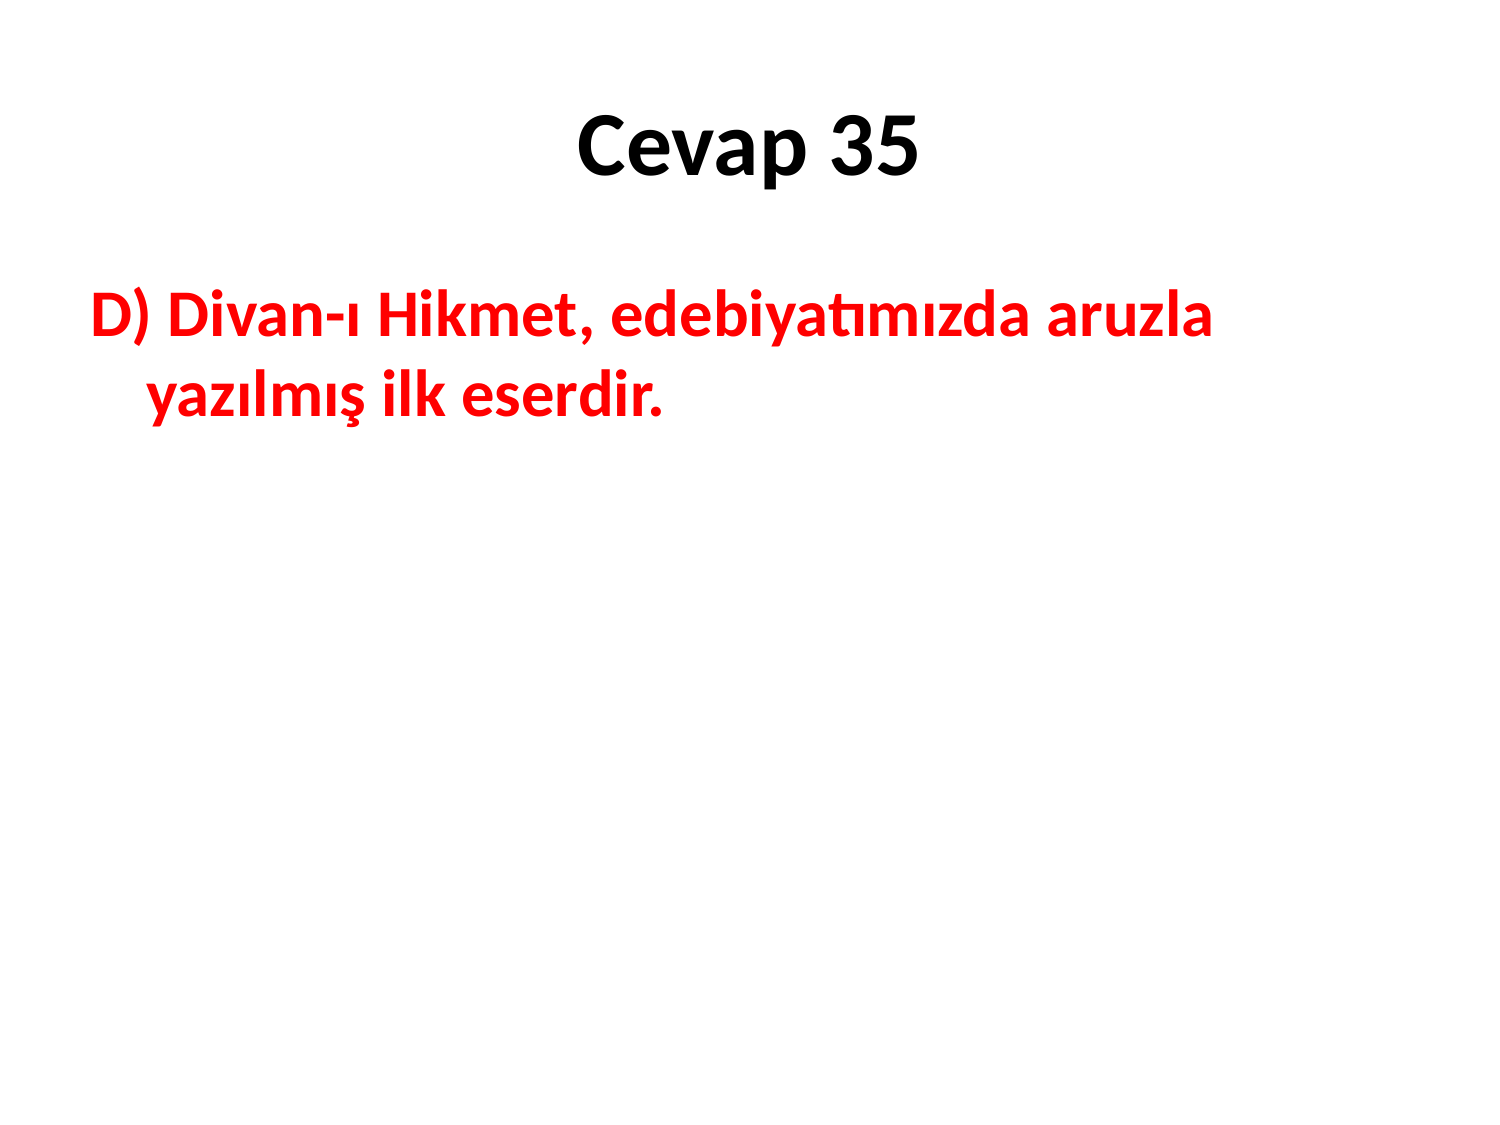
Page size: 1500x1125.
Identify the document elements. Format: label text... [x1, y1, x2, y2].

list D) Divan-ı Hikmet, edebiyatımızda aruzla yazılmış ilk eserdir. [75, 262, 1425, 1005]
title Cevap 35 [75, 45, 1425, 233]
